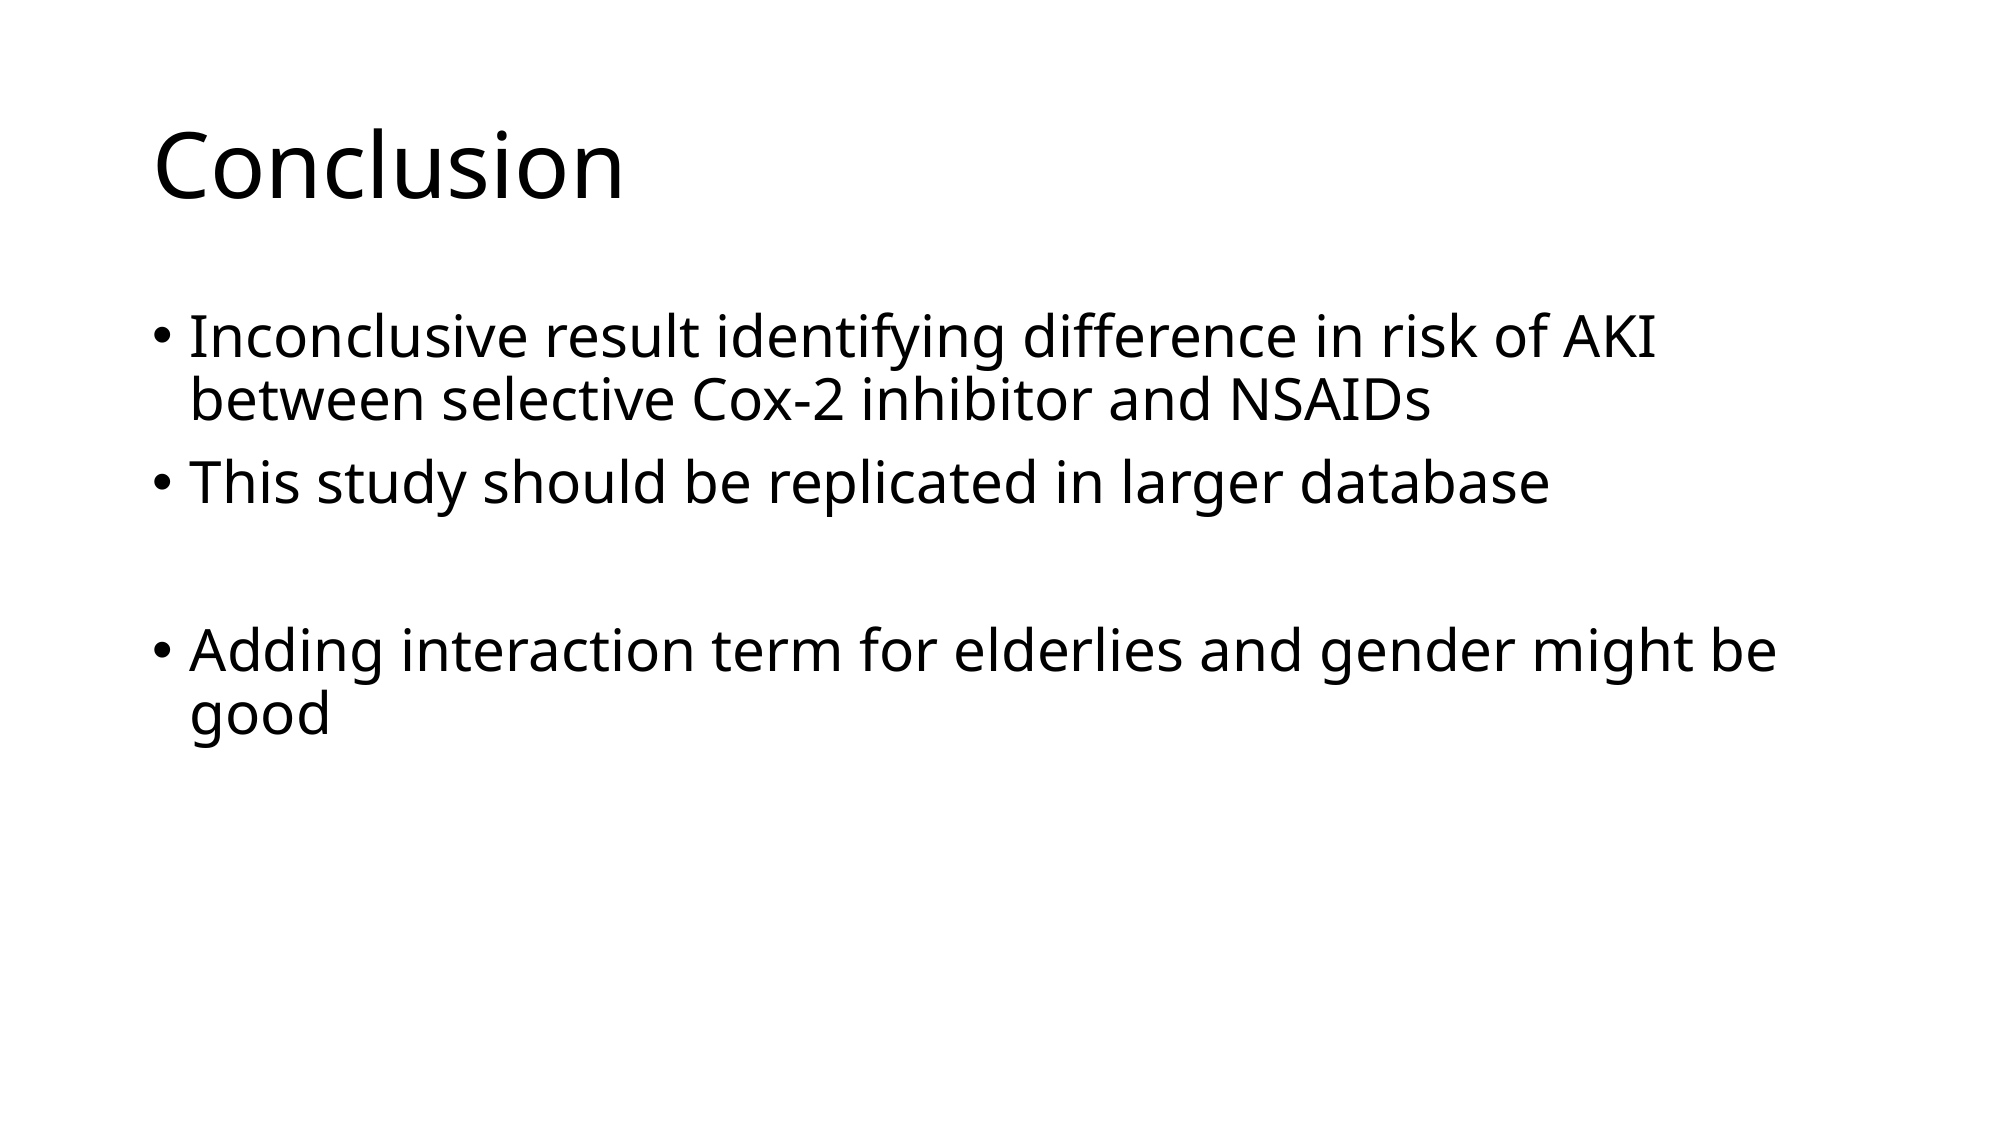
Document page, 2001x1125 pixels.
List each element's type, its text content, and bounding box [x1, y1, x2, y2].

title Conclusion [137, 59, 1863, 278]
list Inconclusive result identifying difference in risk of AKI between selective Cox-2 inhibitor and NSAIDs This study should be replicated in larger database Adding interaction term for elderlies and gender might be good [137, 299, 1863, 1014]
